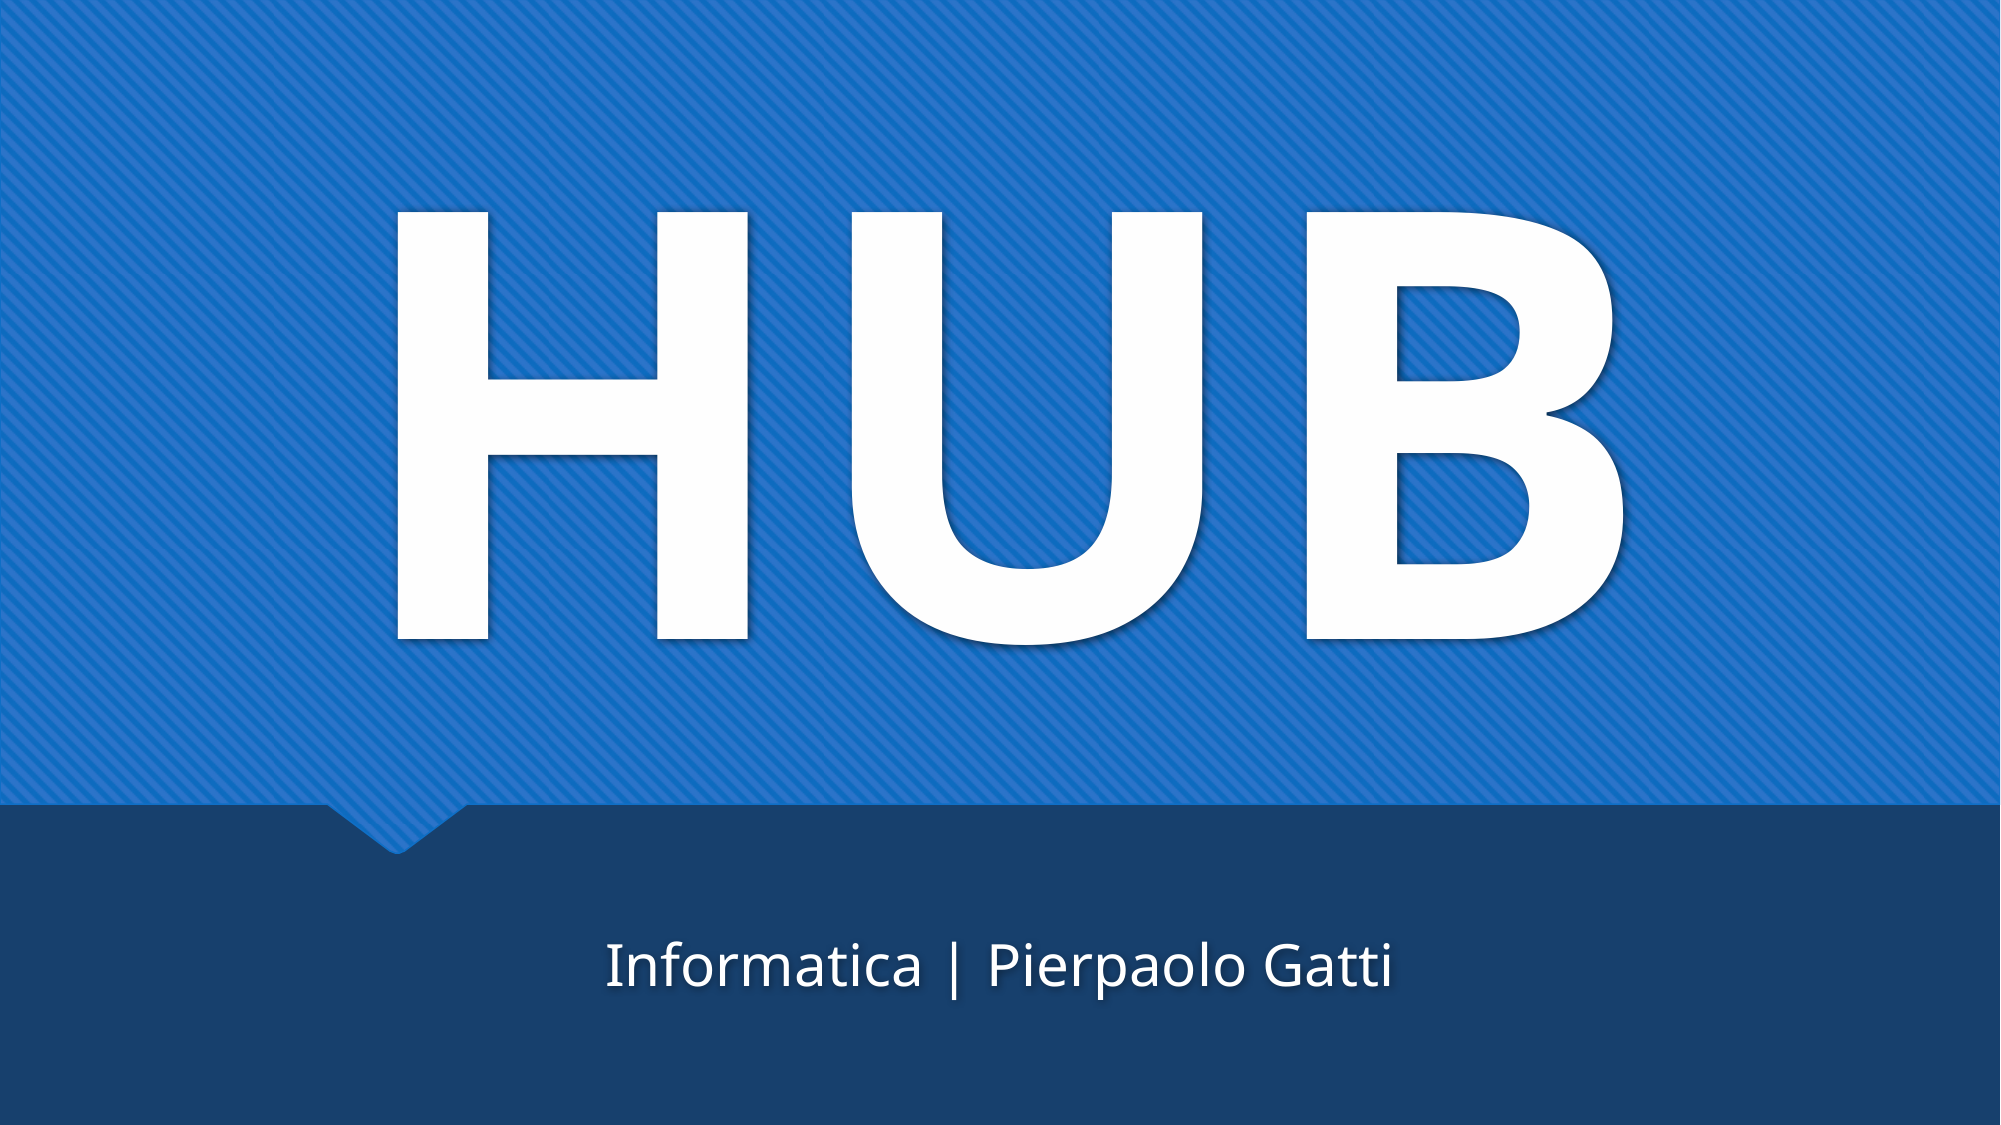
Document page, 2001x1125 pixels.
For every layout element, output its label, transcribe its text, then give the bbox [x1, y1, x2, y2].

subtitle Informatica | Pierpaolo Gatti [132, 801, 1868, 1125]
title HUB [132, 0, 1868, 798]
